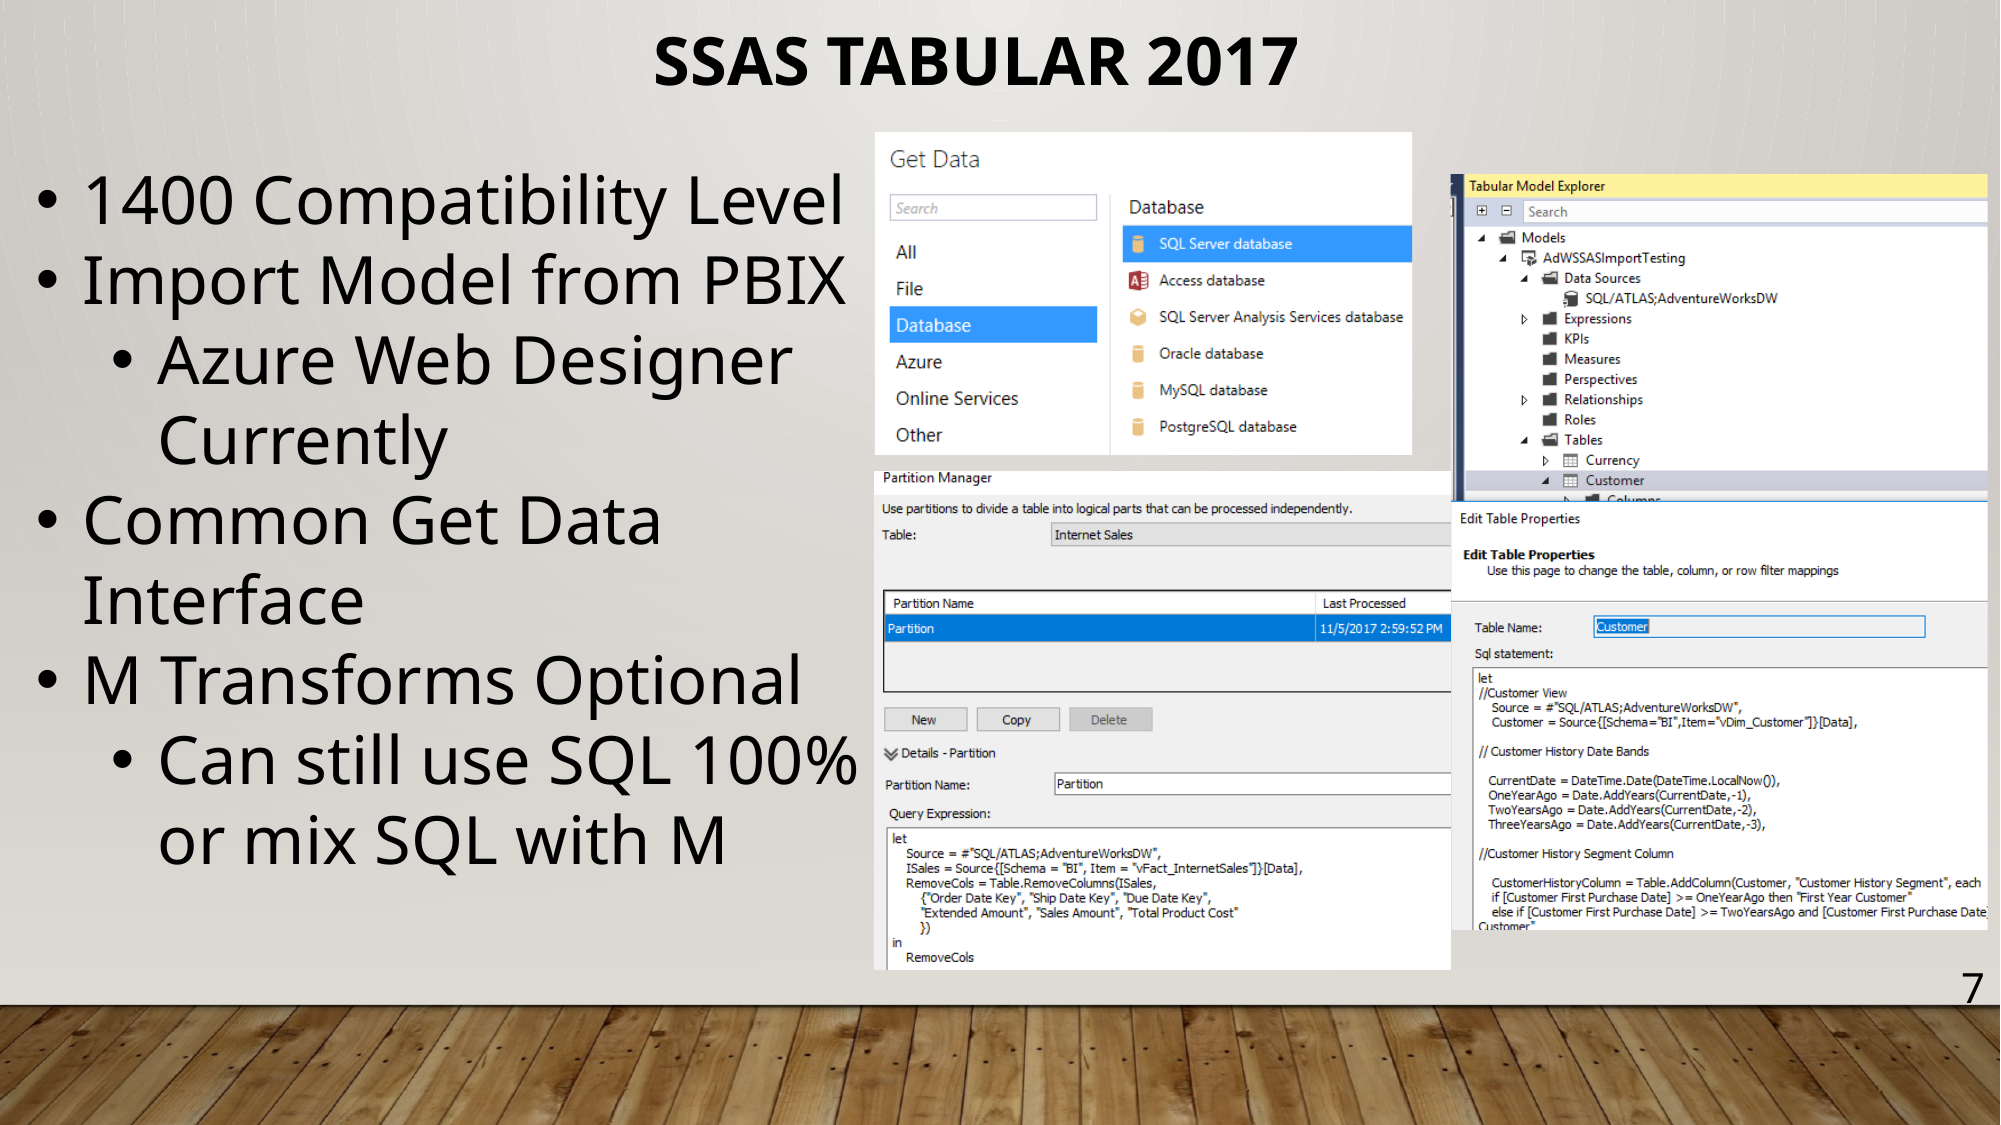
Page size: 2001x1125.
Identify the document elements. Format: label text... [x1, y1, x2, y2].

text_box 1400 Compatibility Level Import Model from PBIX Azure Web Designer Currently Common Get Data Interface M Transforms Optional Can still use SQL 100% or mix SQL with M [21, 150, 914, 976]
text_box ssas tabular 2017 [189, 20, 1765, 114]
picture [874, 174, 1988, 970]
picture [0, 1005, 2000, 1125]
slide_number 7 [1919, 954, 2000, 1005]
picture [874, 131, 1413, 455]
